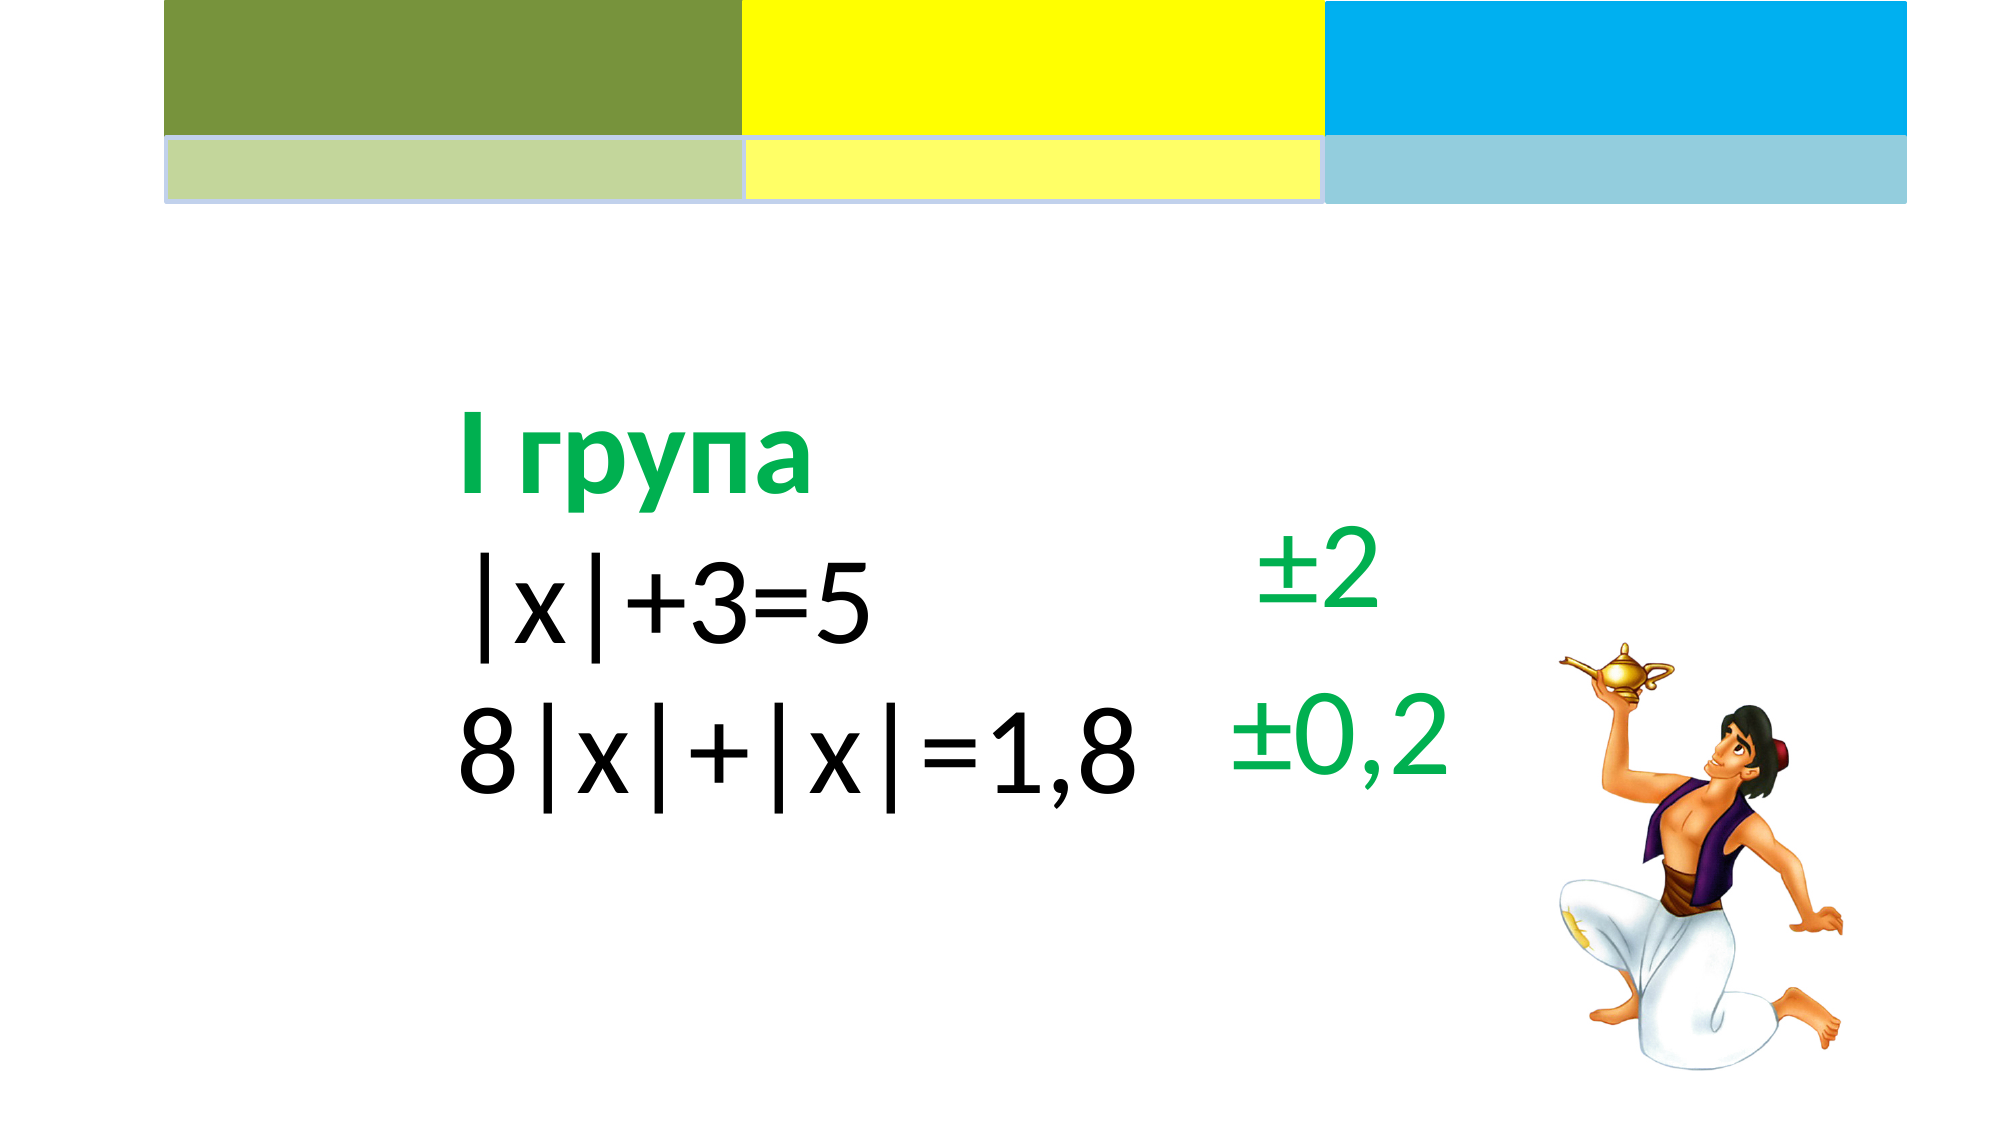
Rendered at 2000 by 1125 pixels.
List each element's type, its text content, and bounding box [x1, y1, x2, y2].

text_box [164, 135, 742, 204]
text_box [742, 135, 1325, 204]
text_box I група |x|+3=5 8|x|+|x|=1,8 [441, 360, 1242, 826]
text_box ±0,2 [1216, 641, 1467, 807]
text_box [742, 0, 1325, 135]
picture [1554, 641, 1844, 1071]
text_box [164, 0, 742, 135]
text_box [1325, 1, 1907, 135]
text_box [1325, 135, 1907, 204]
text_box ±2 [1242, 475, 1398, 641]
